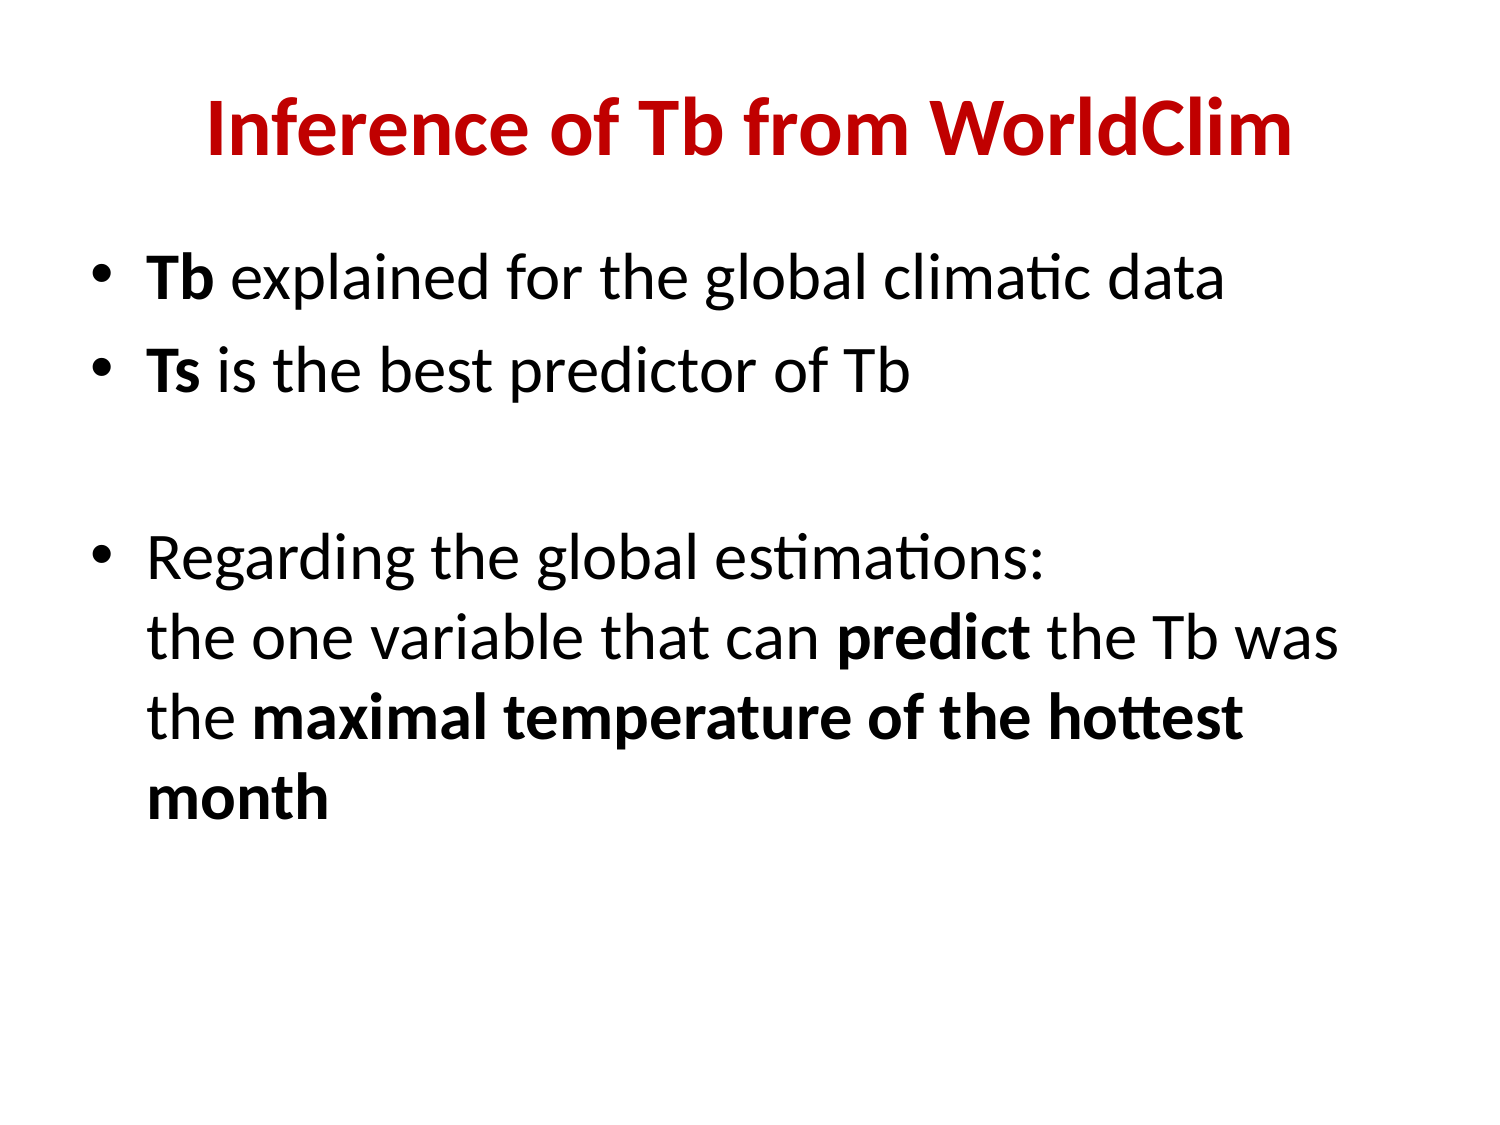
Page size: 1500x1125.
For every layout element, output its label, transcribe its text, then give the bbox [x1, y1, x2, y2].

title Inference of Tb from WorldClim [75, 45, 1425, 200]
list Tb explained for the global climatic data Ts is the best predictor of Tb Regarding the global estimations: the one variable that can predict the Tb was the maximal temperature of the hottest month [75, 224, 1413, 1050]
